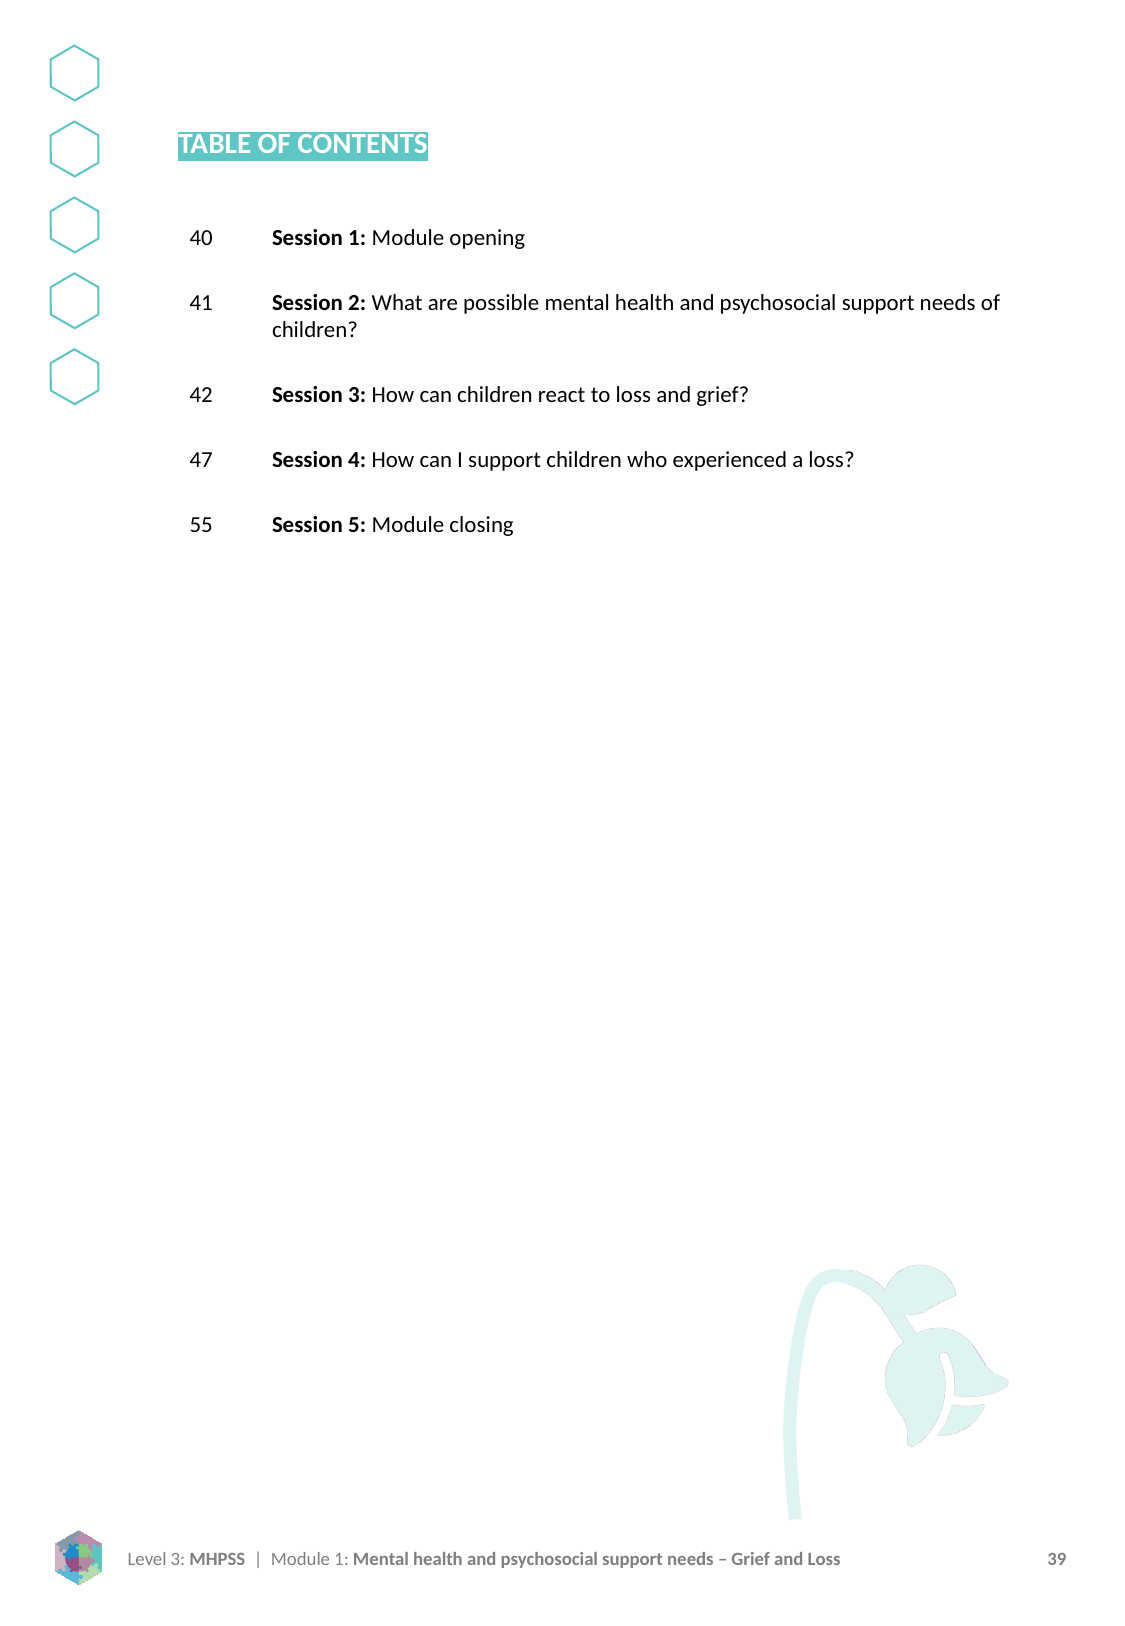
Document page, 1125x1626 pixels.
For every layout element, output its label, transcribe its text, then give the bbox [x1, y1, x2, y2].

text_box [50, 349, 99, 405]
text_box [754, 1182, 1078, 1520]
text_box 40 41 42 47 55 [174, 214, 258, 545]
text_box [50, 273, 99, 329]
text_box TABLE OF CONTENTS [163, 116, 788, 167]
text_box [50, 197, 99, 253]
text_box Session 1: Module opening Session 2: What are possible mental health and psychosocial support needs of children? Session 3: How can children react to loss and grief? Session 4: How can I support children who experienced a loss? Session 5: Module closing [258, 214, 1026, 545]
picture [55, 1530, 102, 1585]
text_box [50, 121, 99, 177]
text_box [50, 45, 99, 101]
